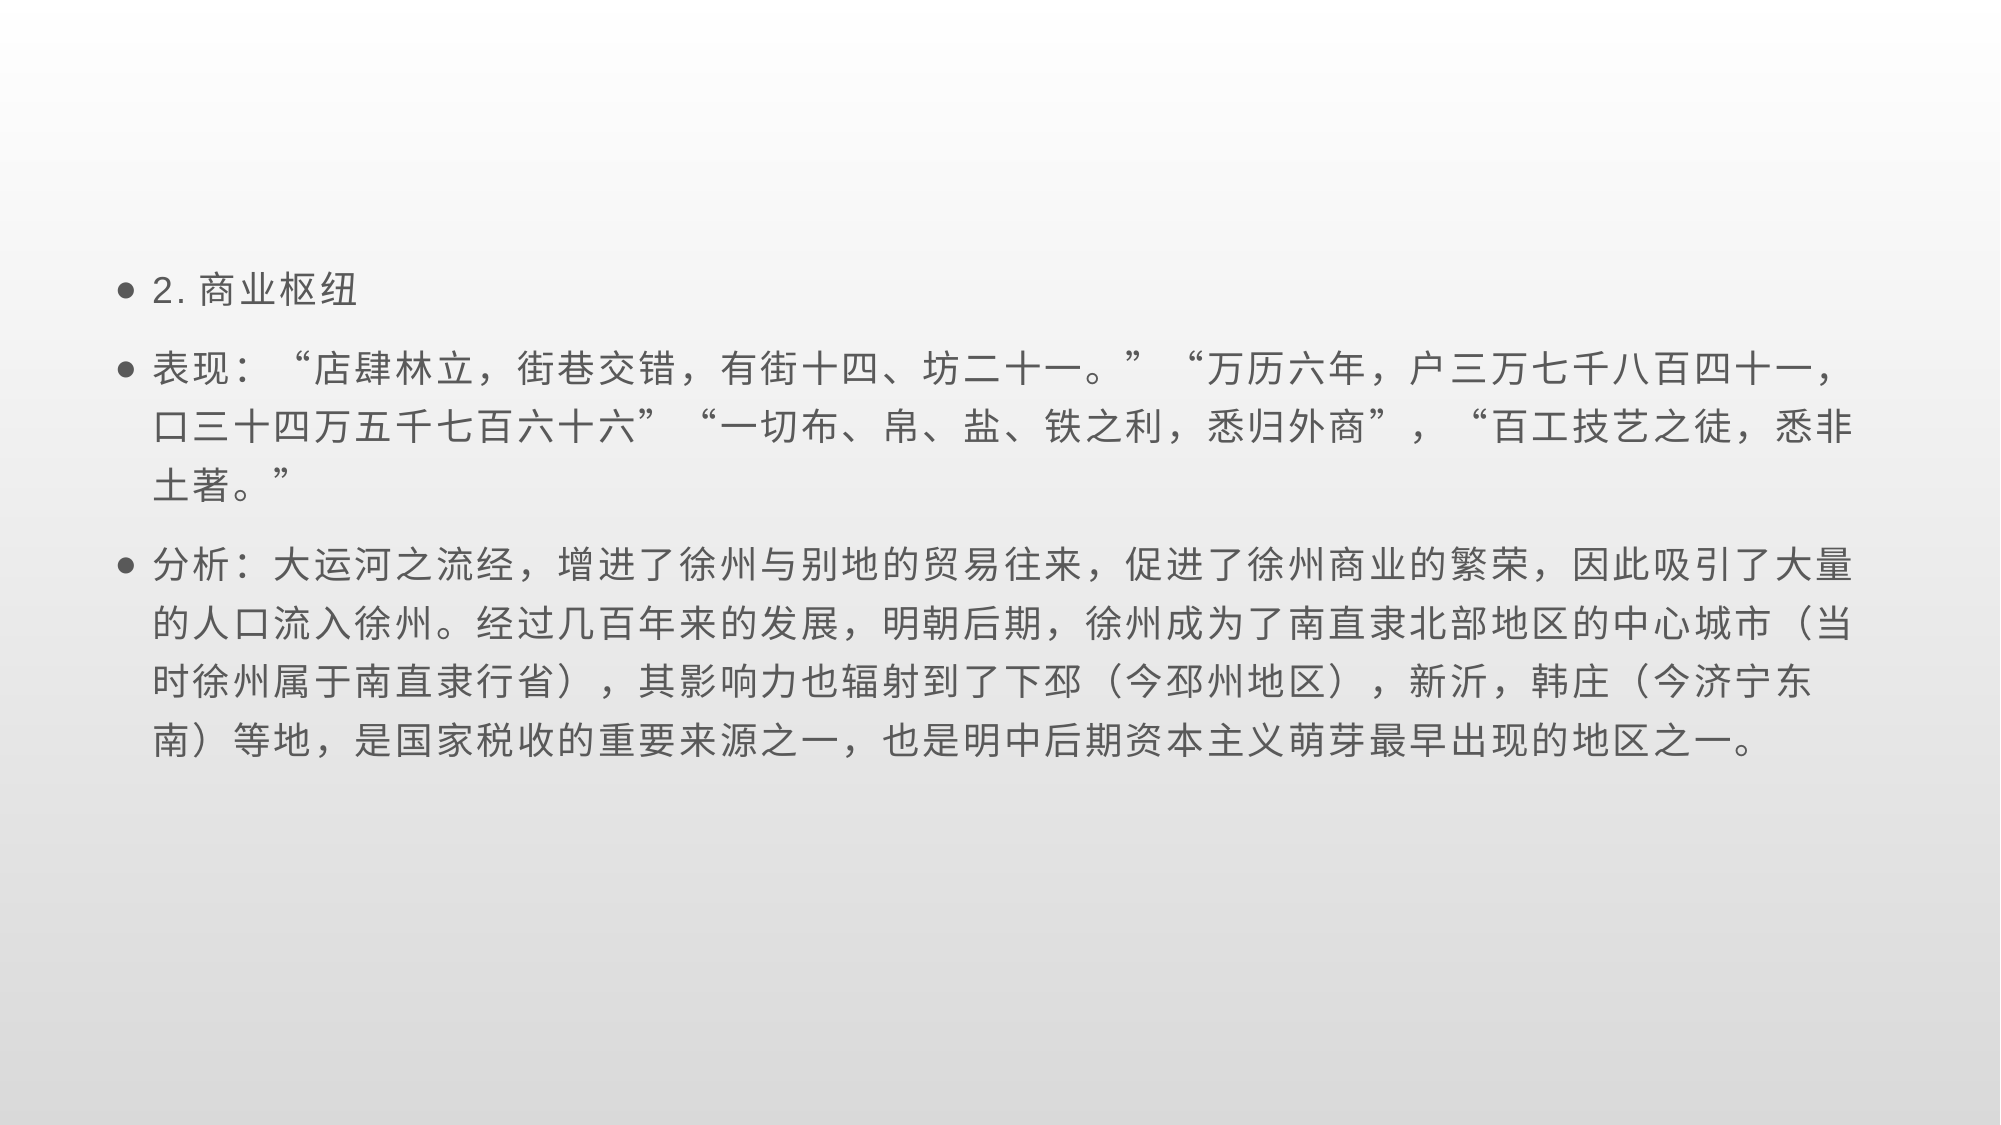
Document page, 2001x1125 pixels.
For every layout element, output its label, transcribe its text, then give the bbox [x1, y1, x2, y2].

list 2.商业枢纽 表现：“店肆林立，街巷交错，有街十四、坊二十一。”“万历六年，户三万七千八百四十一，口三十四万五千七百六十六”“一切布、帛、盐、铁之利，悉归外商”，“百工技艺之徒，悉非土著。” 分析：大运河之流经，增进了徐州与别地的贸易往来，促进了徐州商业的繁荣，因此吸引了大量的人口流入徐州。经过几百年来的发展，明朝后期，徐州成为了南直隶北部地区的中心城市（当时徐州属于南直隶行省），其影响力也辐射到了下邳（今邳州地区），新沂，韩庄（今济宁东南）等地，是国家税收的重要来源之一，也是明中后期资本主义萌芽最早出现的地区之一。 [99, 244, 1900, 1026]
